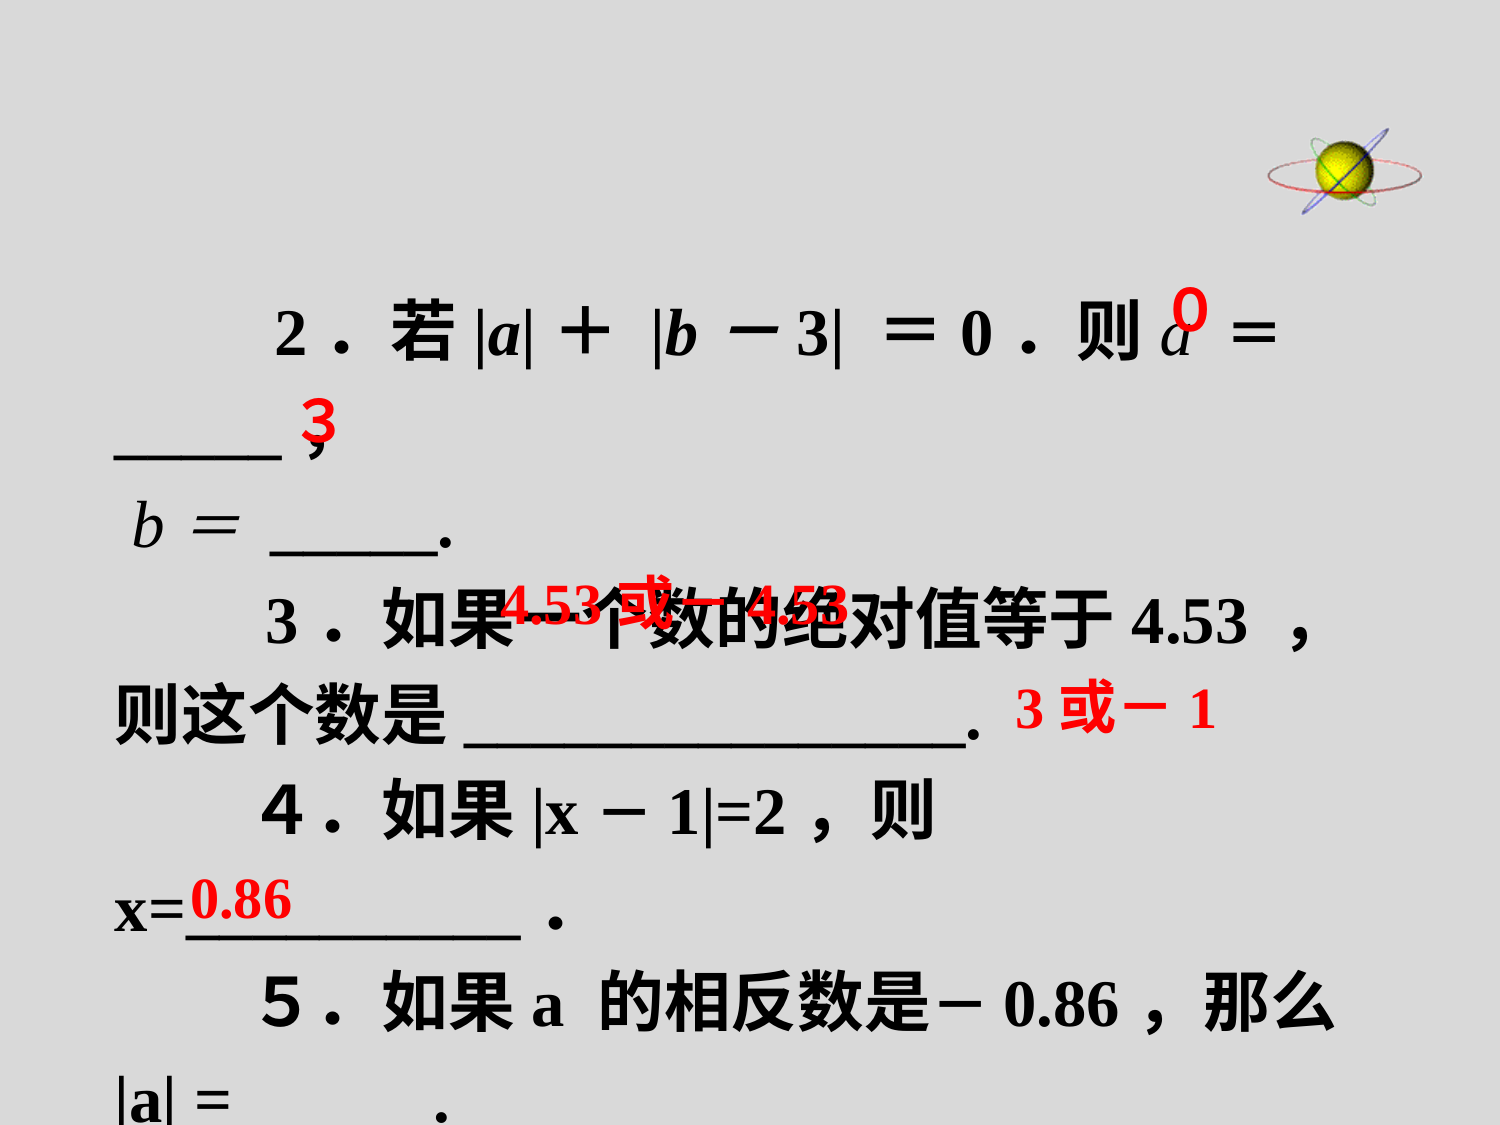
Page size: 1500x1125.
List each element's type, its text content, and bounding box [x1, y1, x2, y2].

text_box 3或－1 [1000, 663, 1236, 748]
text_box ３ [275, 376, 364, 462]
picture [1266, 111, 1424, 230]
text_box 2．若|a|＋ |b－3| ＝0．则a ＝_____， b＝ _____. 3．如果一个数的绝对值等于4.53 ，则这个数是_______________. ４．如果|x－1|=2，则x=__________． ５．如果a 的相反数是－0.86，那么|a| =______. [99, 265, 1379, 1125]
text_box 4.53或－4.53 [485, 559, 864, 644]
text_box 0.86 [175, 852, 308, 938]
text_box ０ [1147, 265, 1236, 351]
